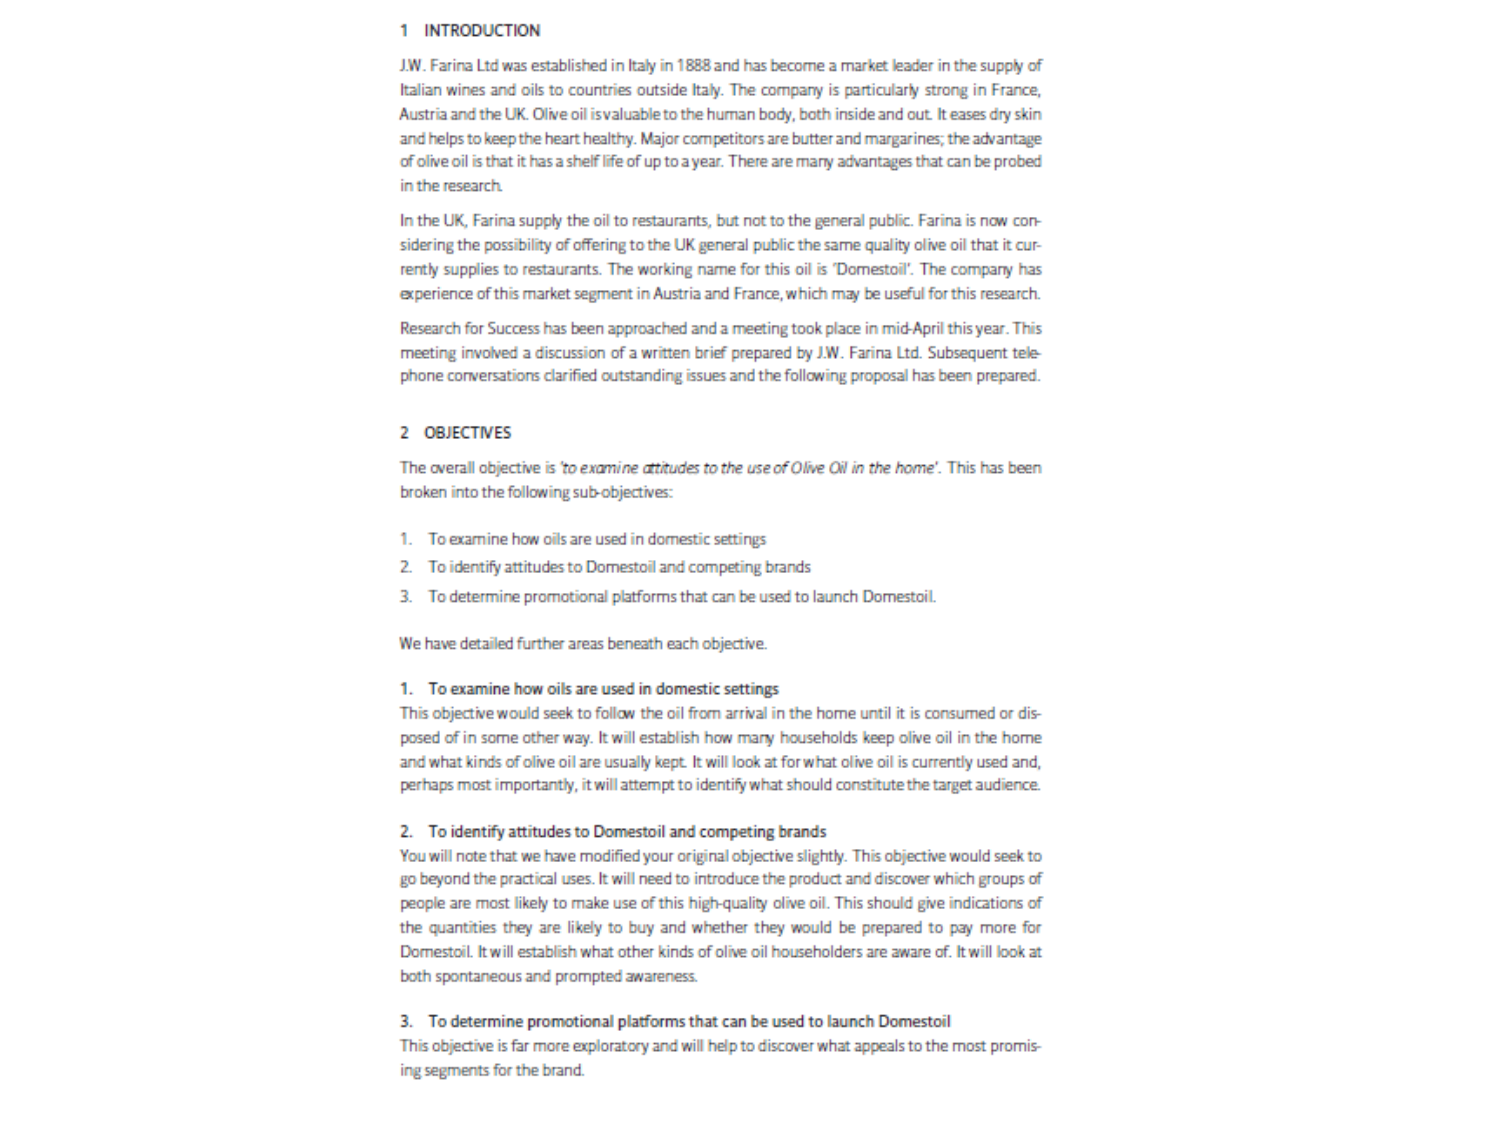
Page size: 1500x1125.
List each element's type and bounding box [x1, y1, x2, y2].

picture [374, 1, 1076, 1125]
